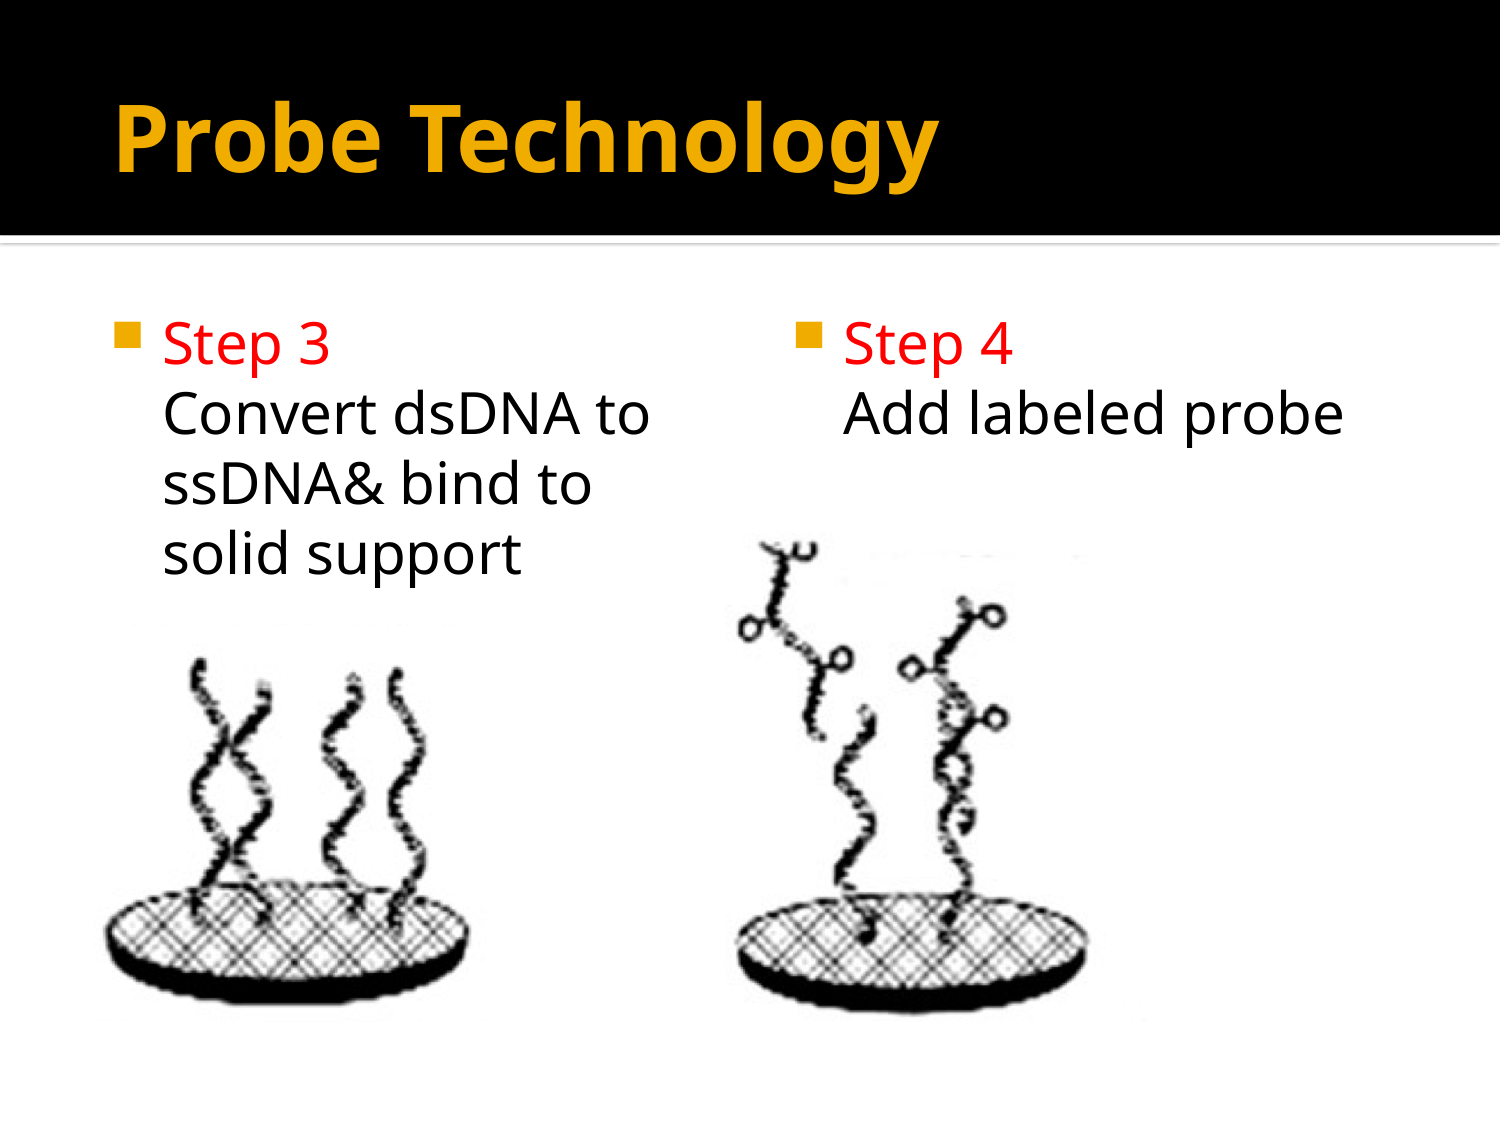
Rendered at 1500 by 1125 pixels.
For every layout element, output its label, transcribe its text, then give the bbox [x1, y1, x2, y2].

list Step 3 Convert dsDNA to ssDNA& bind to solid support [75, 291, 738, 1050]
picture [74, 599, 526, 1047]
title Probe Technology [96, 41, 1309, 229]
list Step 4 Add labeled probe [762, 291, 1425, 1050]
picture [684, 533, 1148, 1023]
